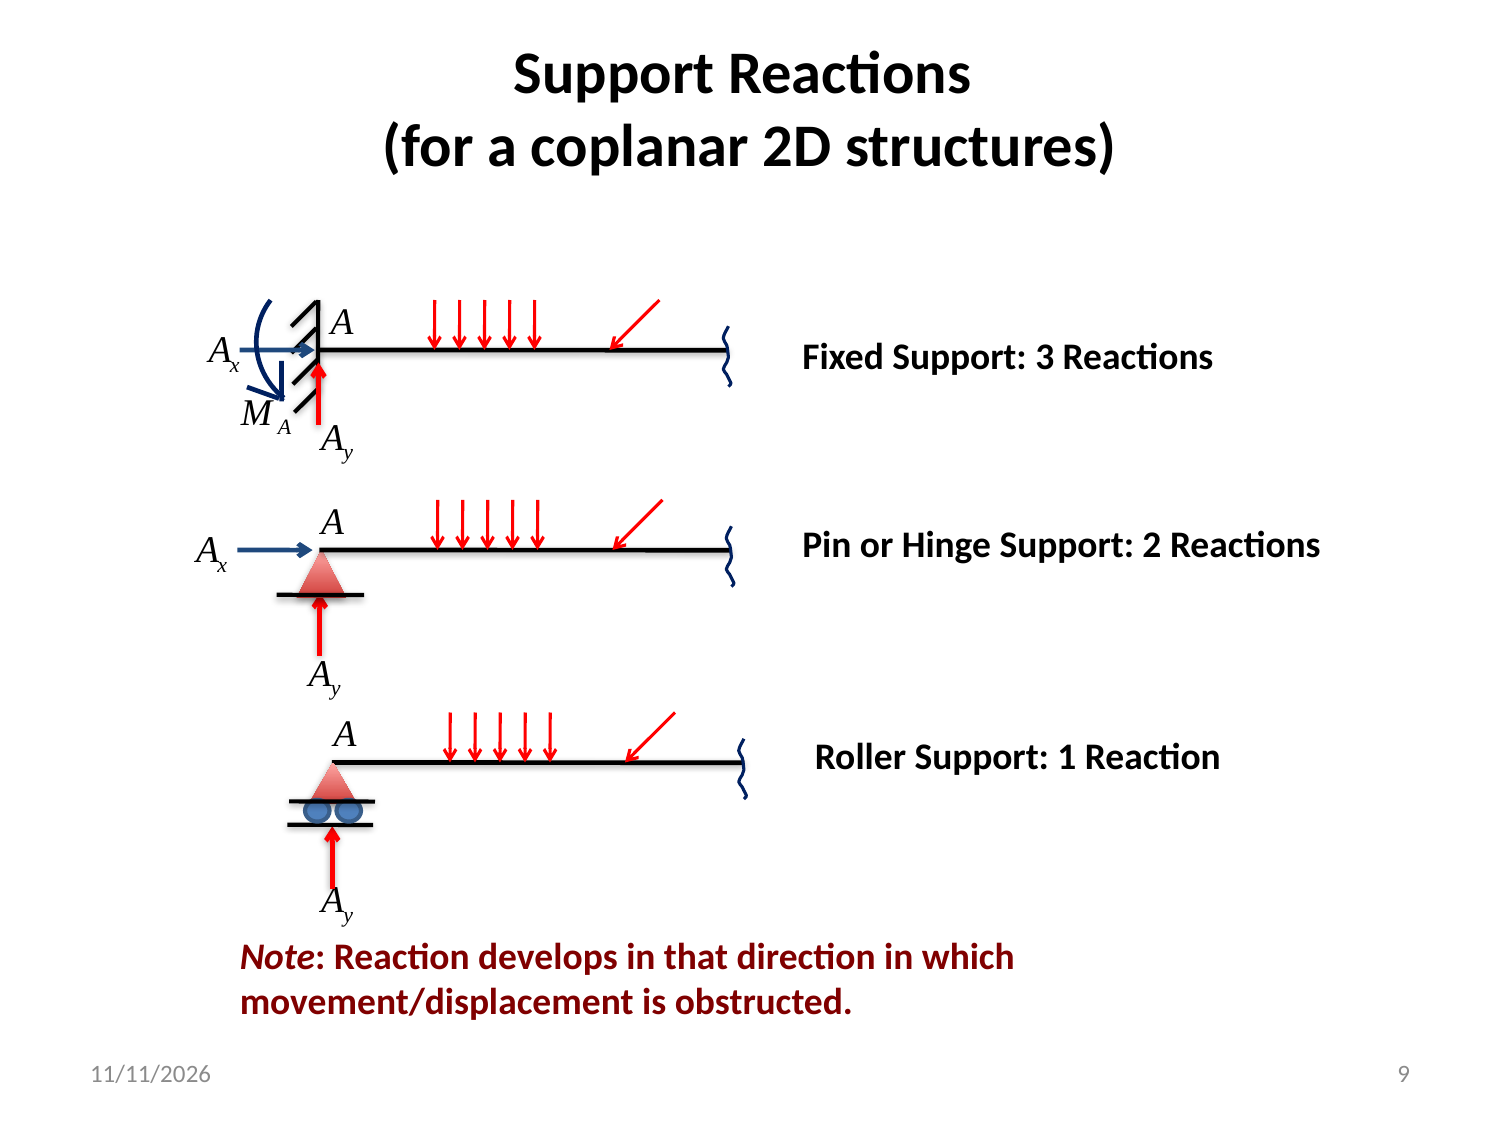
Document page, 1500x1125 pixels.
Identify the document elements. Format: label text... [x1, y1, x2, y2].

slide_number 9 [1074, 1042, 1425, 1103]
text_box Note: Reaction develops in that direction in which movement/displacement is obstructed. [224, 924, 1263, 1030]
text_box Roller Support: 1 Reaction [799, 724, 1400, 785]
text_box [187, 499, 736, 709]
text_box Fixed Support: 3 Reactions [787, 324, 1388, 385]
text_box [199, 274, 733, 473]
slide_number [75, 1042, 425, 1103]
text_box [287, 712, 749, 935]
text_box Pin or Hinge Support: 2 Reactions [787, 512, 1500, 573]
title Support Reactions (for a coplanar 2D structures) [50, 24, 1450, 187]
